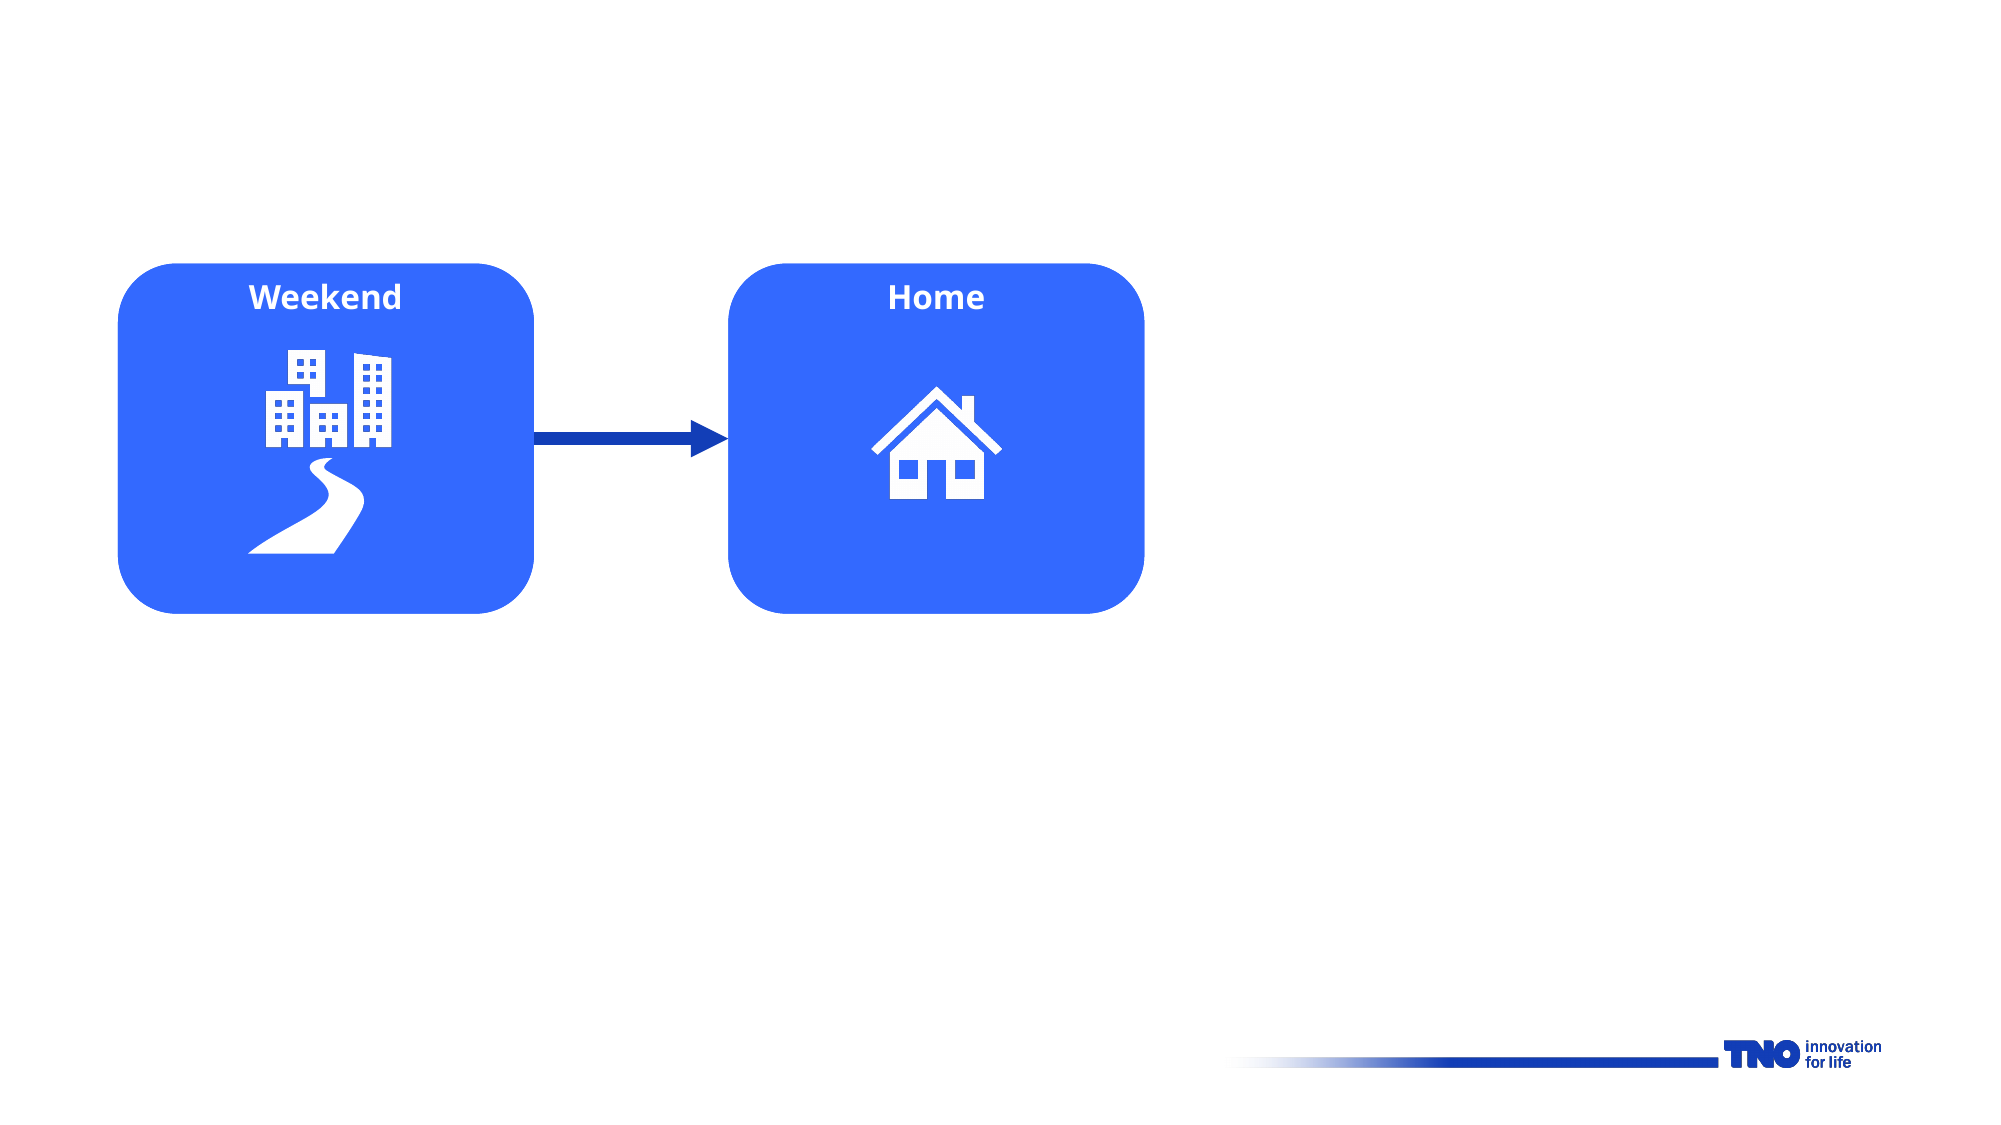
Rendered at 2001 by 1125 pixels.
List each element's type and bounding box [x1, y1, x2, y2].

picture [1222, 1040, 1882, 1068]
text_box [728, 263, 1145, 614]
text_box [117, 263, 534, 614]
